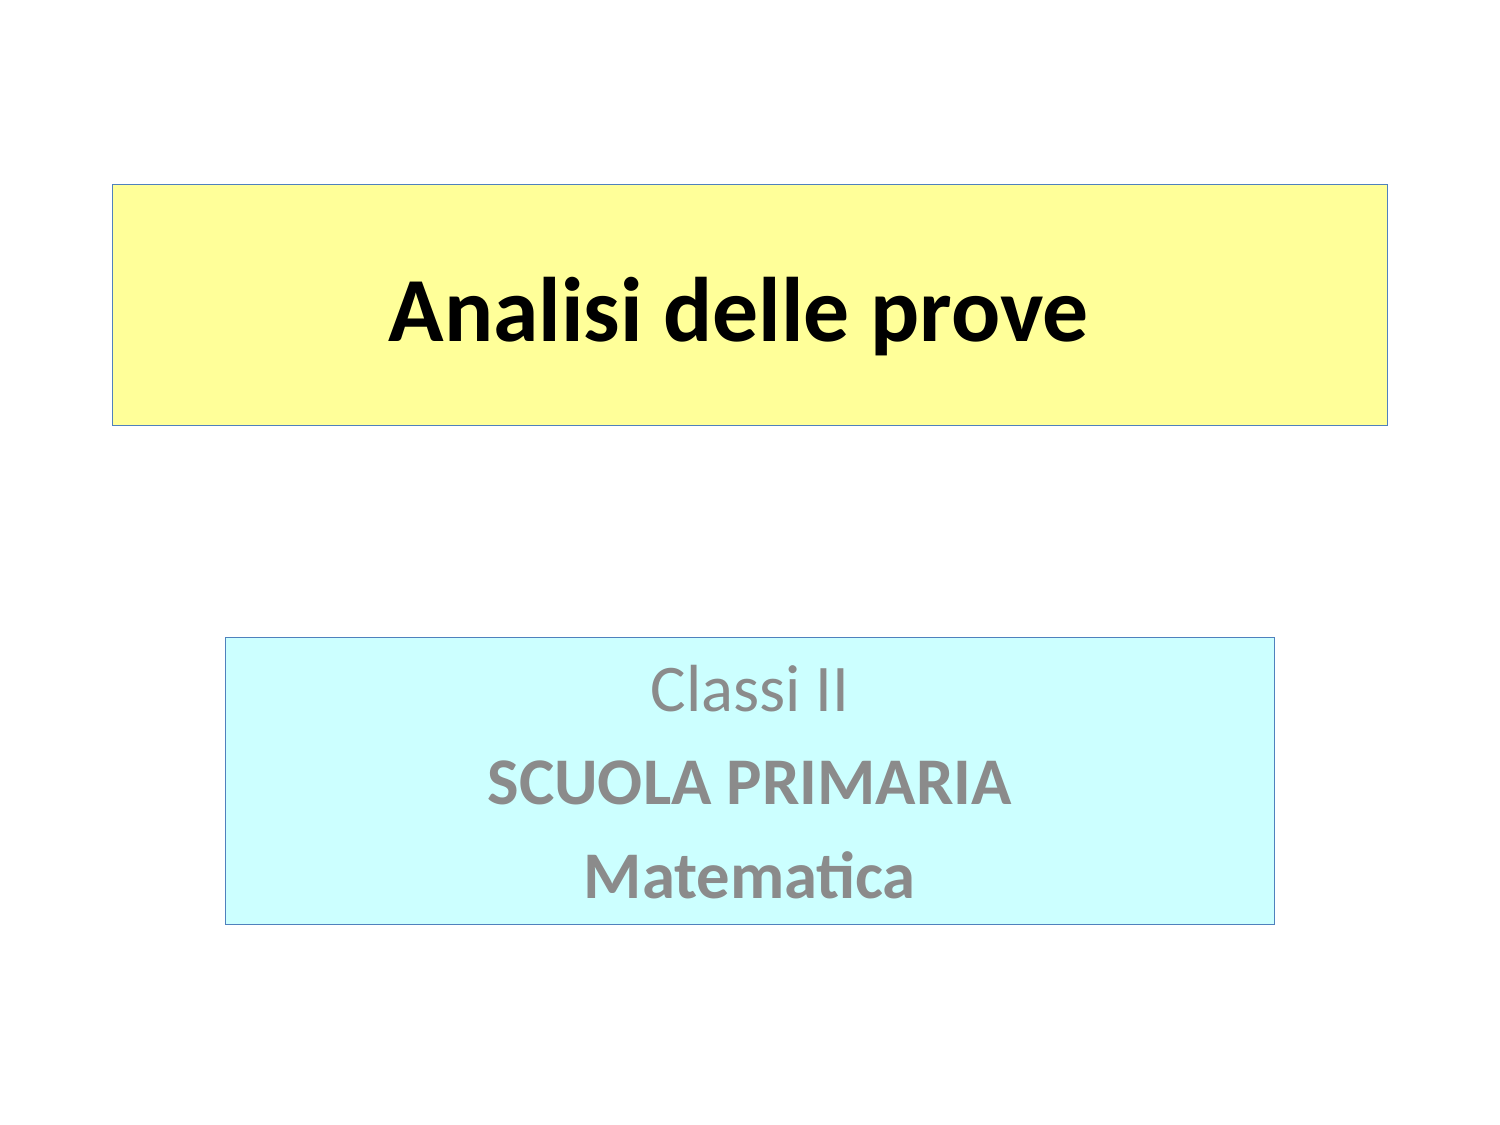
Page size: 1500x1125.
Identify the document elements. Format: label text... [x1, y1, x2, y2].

subtitle Classi II SCUOLA PRIMARIA Matematica [225, 637, 1275, 925]
title Analisi delle prove [112, 184, 1388, 426]
